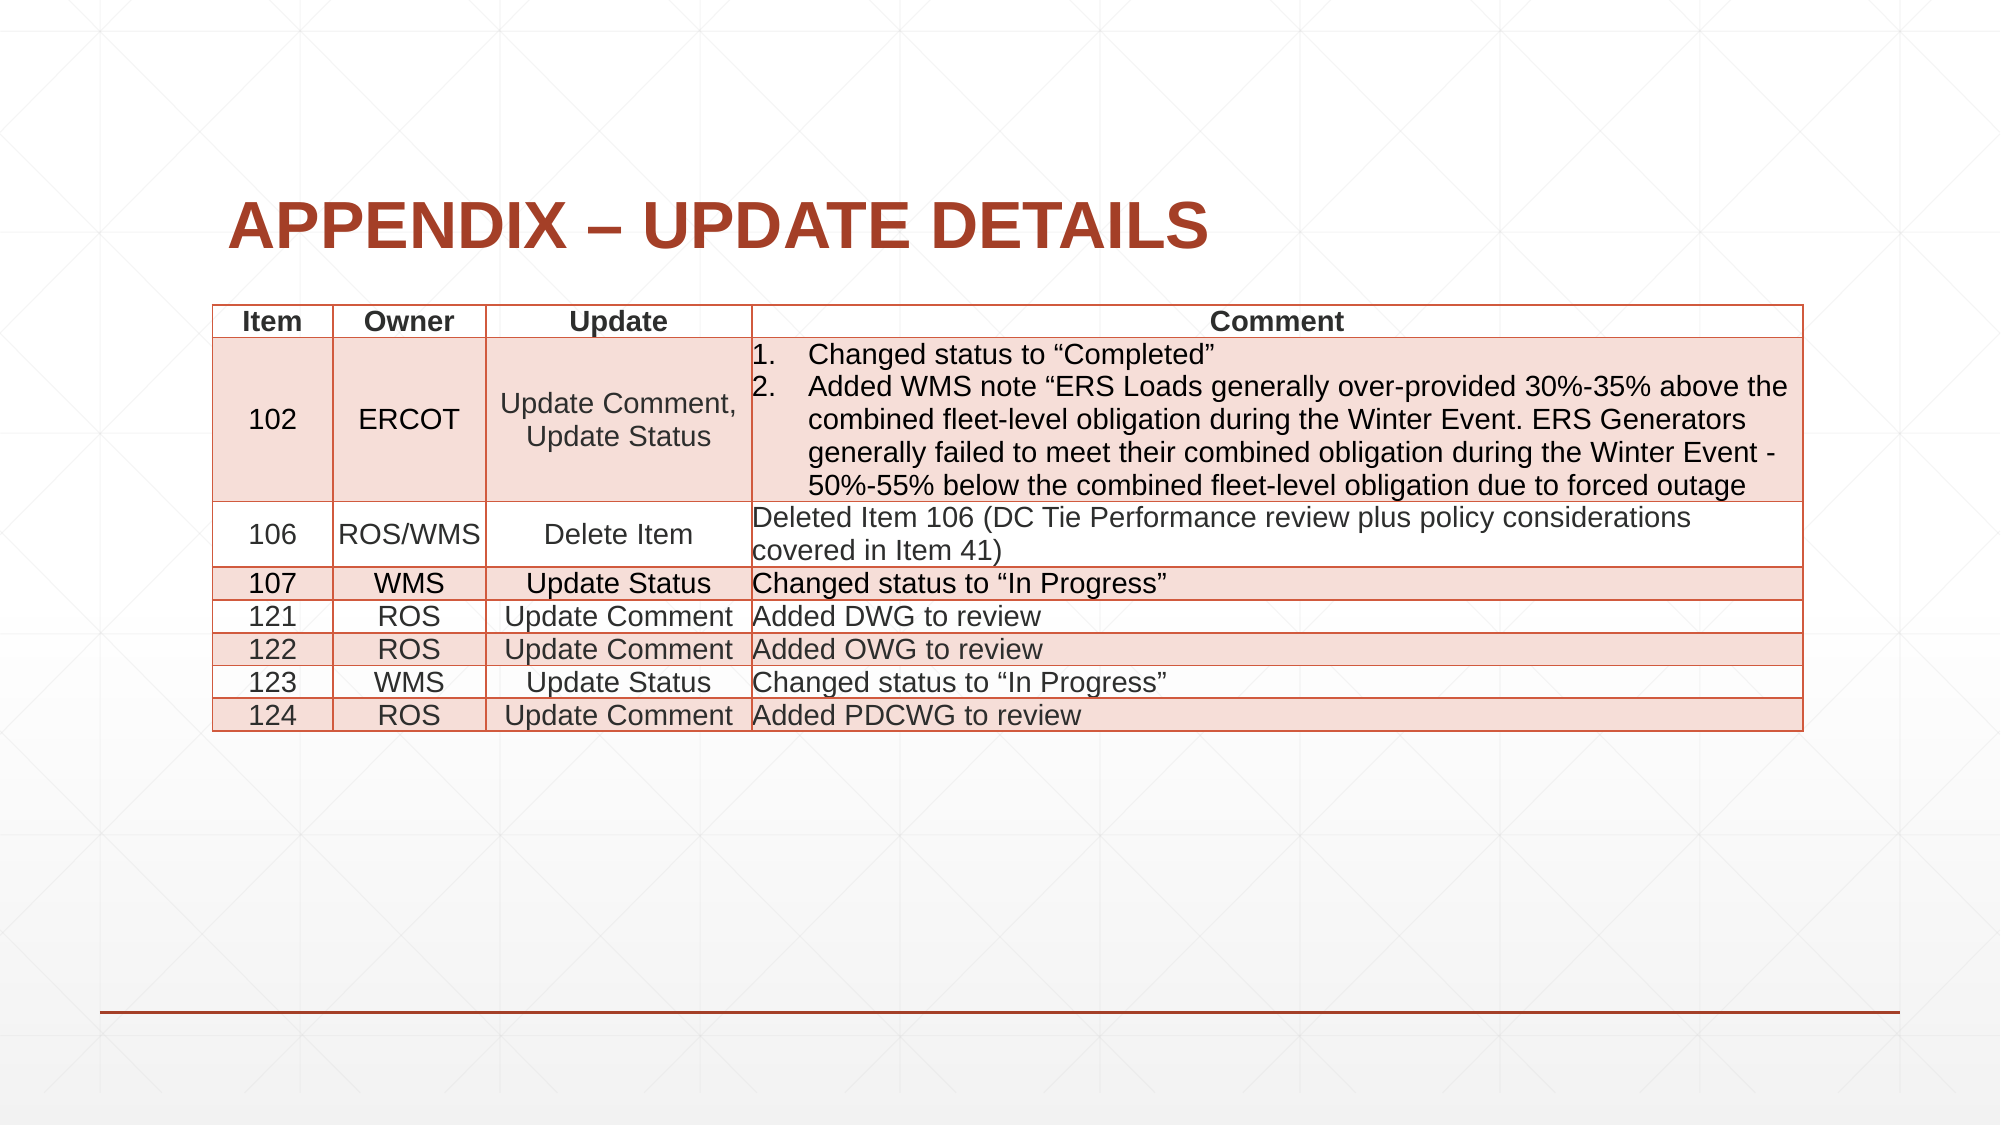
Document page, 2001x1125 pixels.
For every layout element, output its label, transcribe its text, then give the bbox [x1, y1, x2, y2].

table_cell 123 [213, 666, 332, 697]
table_cell ROS [334, 699, 485, 730]
table_cell Changed status to “In Progress” [753, 666, 1802, 697]
table_cell Changed status to “Completed” Added WMS note “ERS Loads generally over-provided 30%-35% above the combined fleet-level obligation during the Winter Event. ERS Generators generally failed to meet their combined obligation during the Winter Event - 50%-55% below the combined fleet-level obligation due to forced outage [753, 338, 1802, 501]
table_header Owner [334, 306, 485, 337]
table_cell WMS [334, 666, 485, 697]
table_cell 124 [213, 699, 332, 730]
table_cell ERCOT [334, 338, 485, 501]
table_cell Update Comment, Update Status [487, 338, 751, 501]
table_cell WMS [334, 568, 485, 599]
table_cell Update Status [487, 568, 751, 599]
table_cell Added OWG to review [753, 634, 1802, 665]
table_cell 102 [213, 338, 332, 501]
title APPENDIX – UPDATE DETAILS [212, 82, 1788, 271]
table_cell Update Comment [487, 634, 751, 665]
table_cell 106 [213, 502, 332, 566]
table_cell Deleted Item 106 (DC Tie Performance review plus policy considerations covered in Item 41) [753, 502, 1802, 566]
table_cell Update Comment [487, 699, 751, 730]
table_cell 122 [213, 634, 332, 665]
table_cell ROS/WMS [334, 502, 485, 566]
table_cell Changed status to “In Progress” [753, 568, 1802, 599]
table_cell ROS [334, 634, 485, 665]
table_cell 121 [213, 601, 332, 632]
table_cell Added PDCWG to review [753, 699, 1802, 730]
table_header Comment [753, 306, 1802, 337]
table_cell 107 [213, 568, 332, 599]
table_header Item [213, 306, 332, 337]
table_cell ROS [334, 601, 485, 632]
table_cell Update Status [487, 666, 751, 697]
table_cell Update Comment [487, 601, 751, 632]
table_header Update [487, 306, 751, 337]
table_cell Added DWG to review [753, 601, 1802, 632]
table_cell Delete Item [487, 502, 751, 566]
